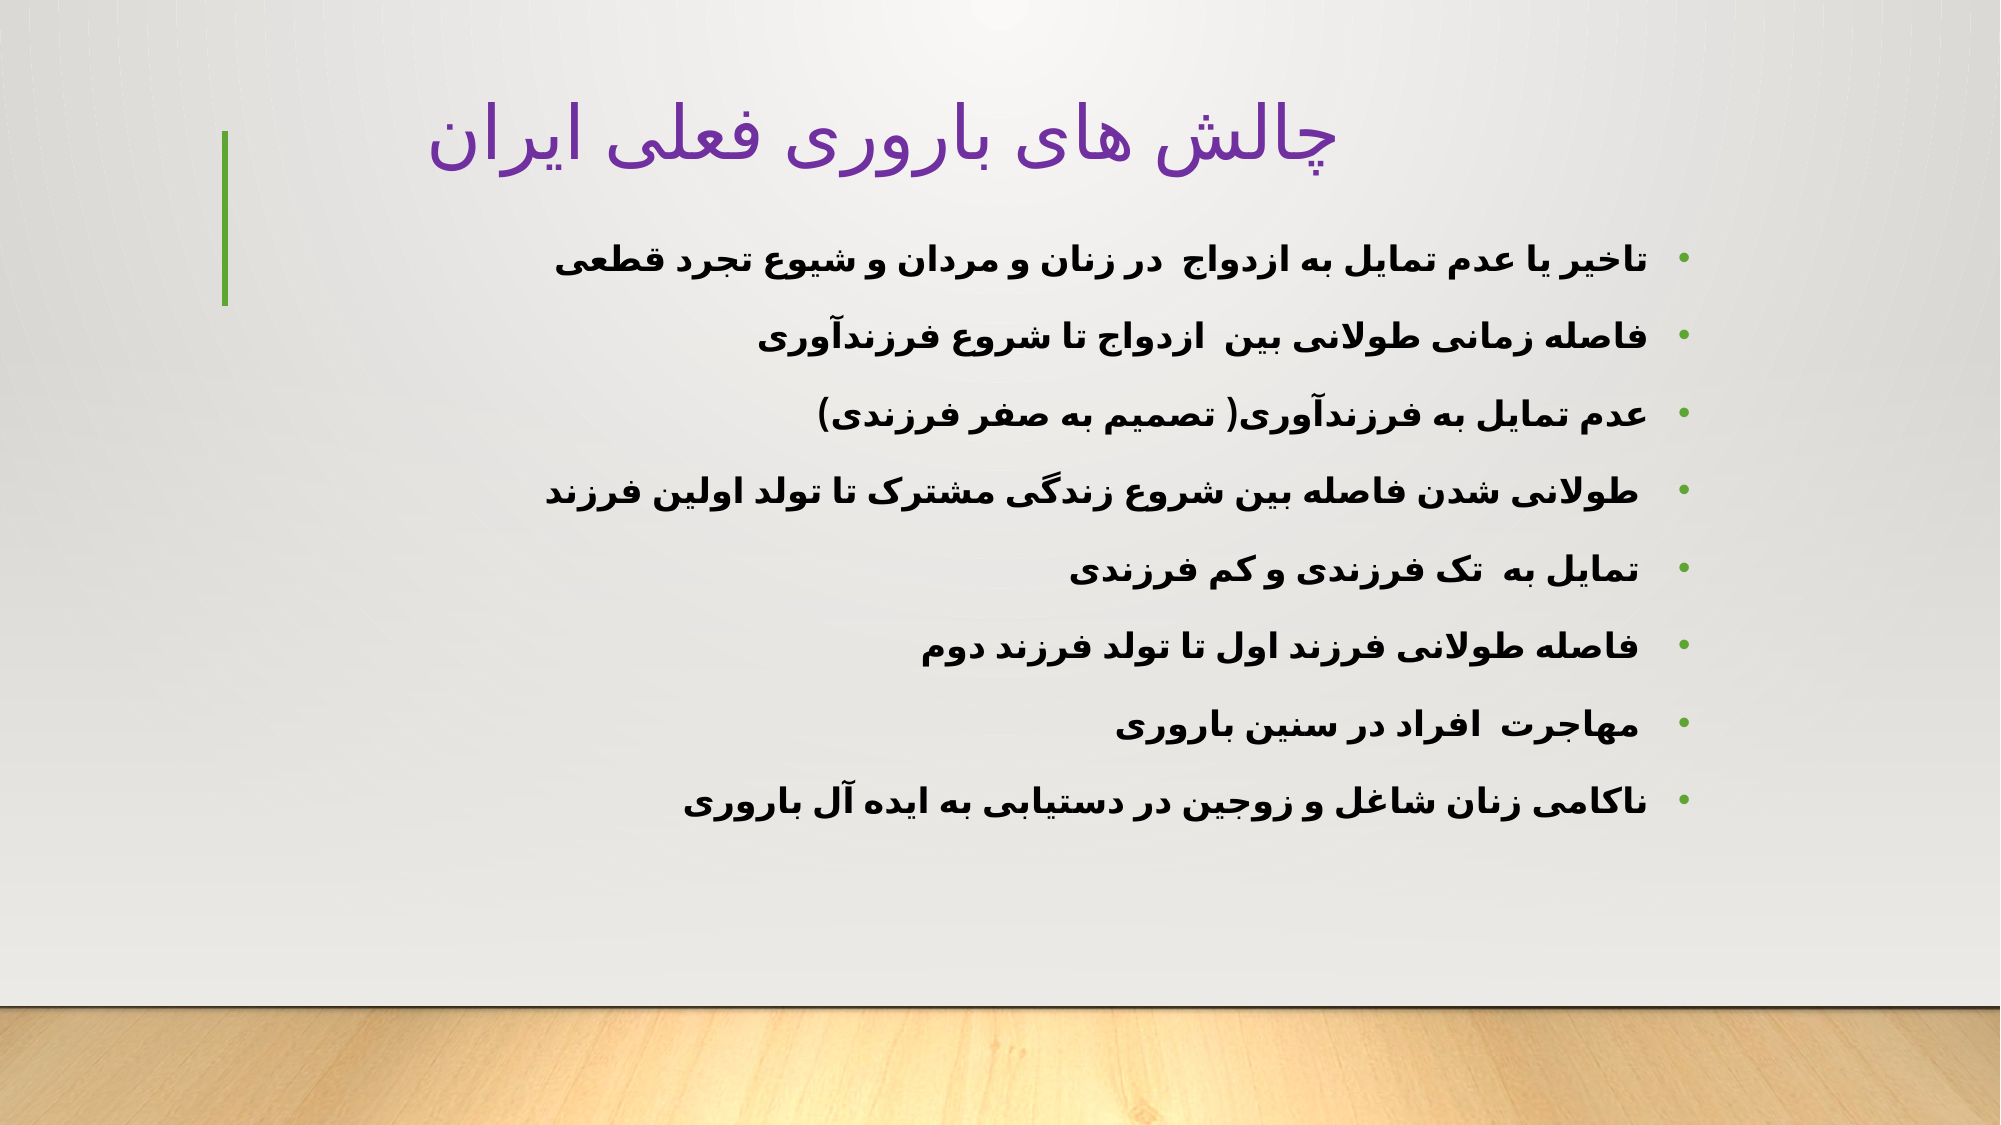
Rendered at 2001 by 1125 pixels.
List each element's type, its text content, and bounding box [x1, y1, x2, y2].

list تاخیر یا عدم تمایل به ازدواج در زنان و مردان و شیوع تجرد قطعی فاصله زمانی طولانی بین ازدواج تا شروع فرزندآوری عدم تمایل به فرزندآوری( تصمیم به صفر فرزندی) طولانی شدن فاصله بین شروع زندگی مشترک تا تولد اولین فرزند تمایل به تک فرزندی و کم فرزندی فاصله طولانی فرزند اول تا تولد فرزند دوم مهاجرت افراد در سنین باروری ناکامی زنان شاغل و زوجین در دستیابی به ایده آل باروری [158, 207, 1702, 837]
title چالش های باروری فعلی ایران [112, 17, 1656, 183]
picture [0, 1006, 2000, 1125]
